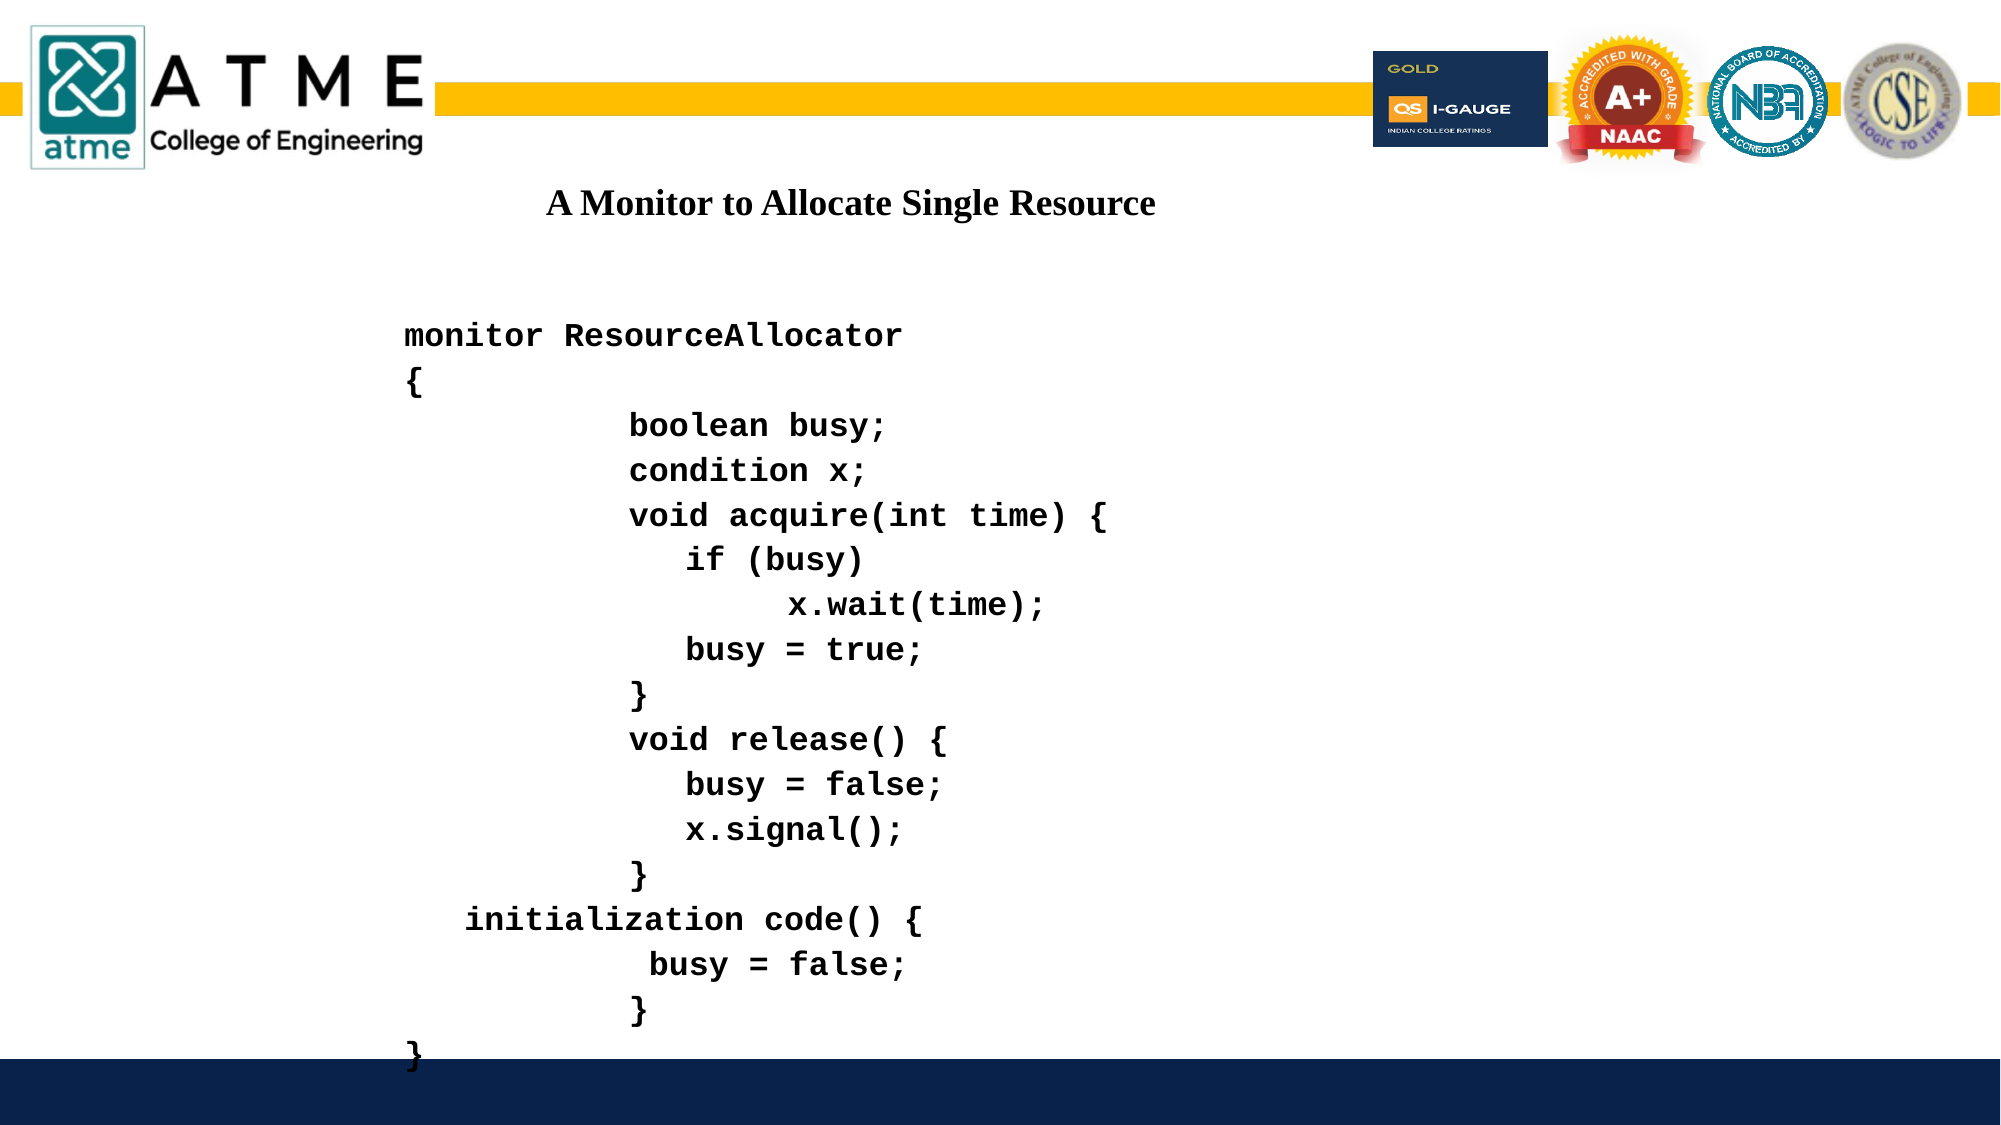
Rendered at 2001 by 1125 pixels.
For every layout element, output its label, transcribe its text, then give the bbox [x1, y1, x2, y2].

list monitor ResourceAllocator { boolean busy; condition x; void acquire(int time) { if (busy) x.wait(time); busy = true; } void release() { busy = false; x.signal(); } initialization code() { busy = false; } } [389, 265, 1413, 563]
title A Monitor to Allocate Single Resource [217, 171, 1486, 266]
picture [1840, 26, 1968, 176]
picture [1373, 20, 1828, 180]
picture [0, 1059, 2001, 1125]
picture [22, 15, 435, 178]
